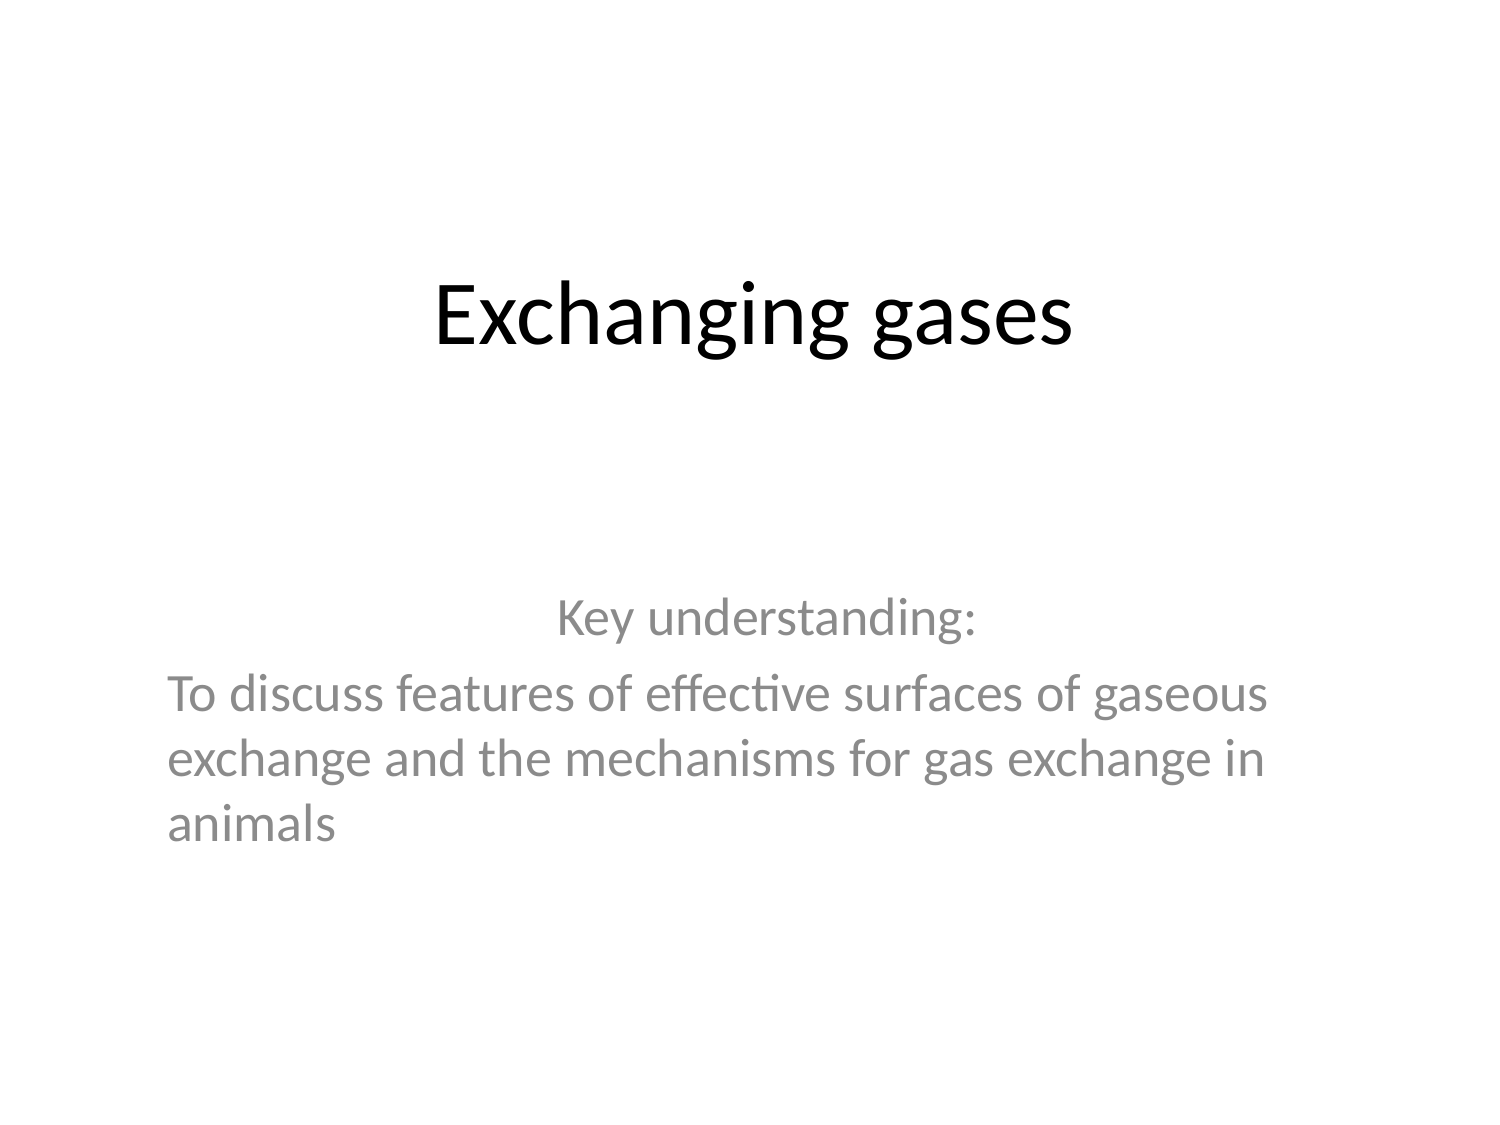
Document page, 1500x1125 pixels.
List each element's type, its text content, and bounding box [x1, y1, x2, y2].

subtitle Key understanding: To discuss features of effective surfaces of gaseous exchange and the mechanisms for gas exchange in animals [152, 574, 1383, 862]
title Exchanging gases [117, 187, 1393, 429]
